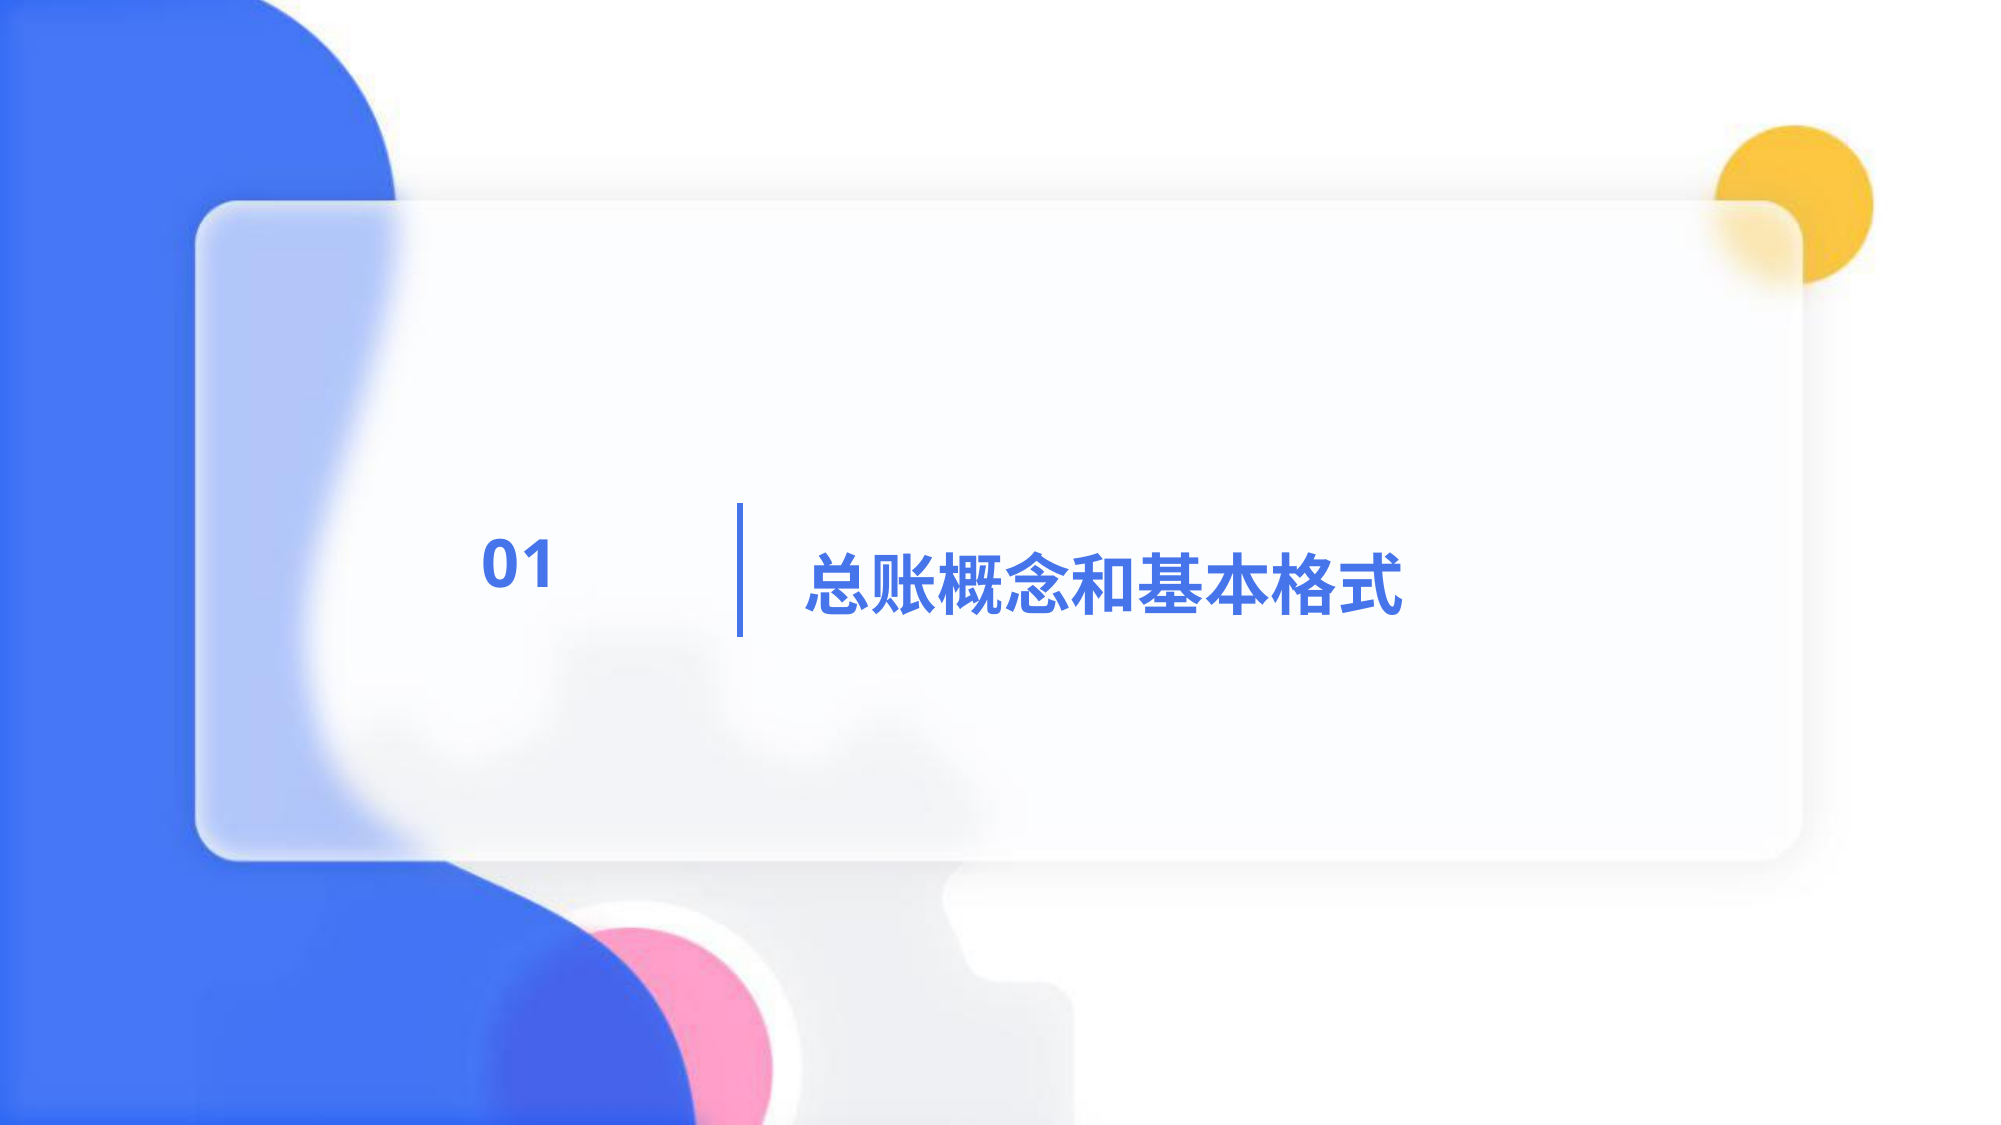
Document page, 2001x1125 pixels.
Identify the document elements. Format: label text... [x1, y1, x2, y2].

title 总账概念和基本格式 [787, 491, 1760, 629]
picture [0, 0, 2000, 1125]
text_box 01 [326, 377, 714, 744]
